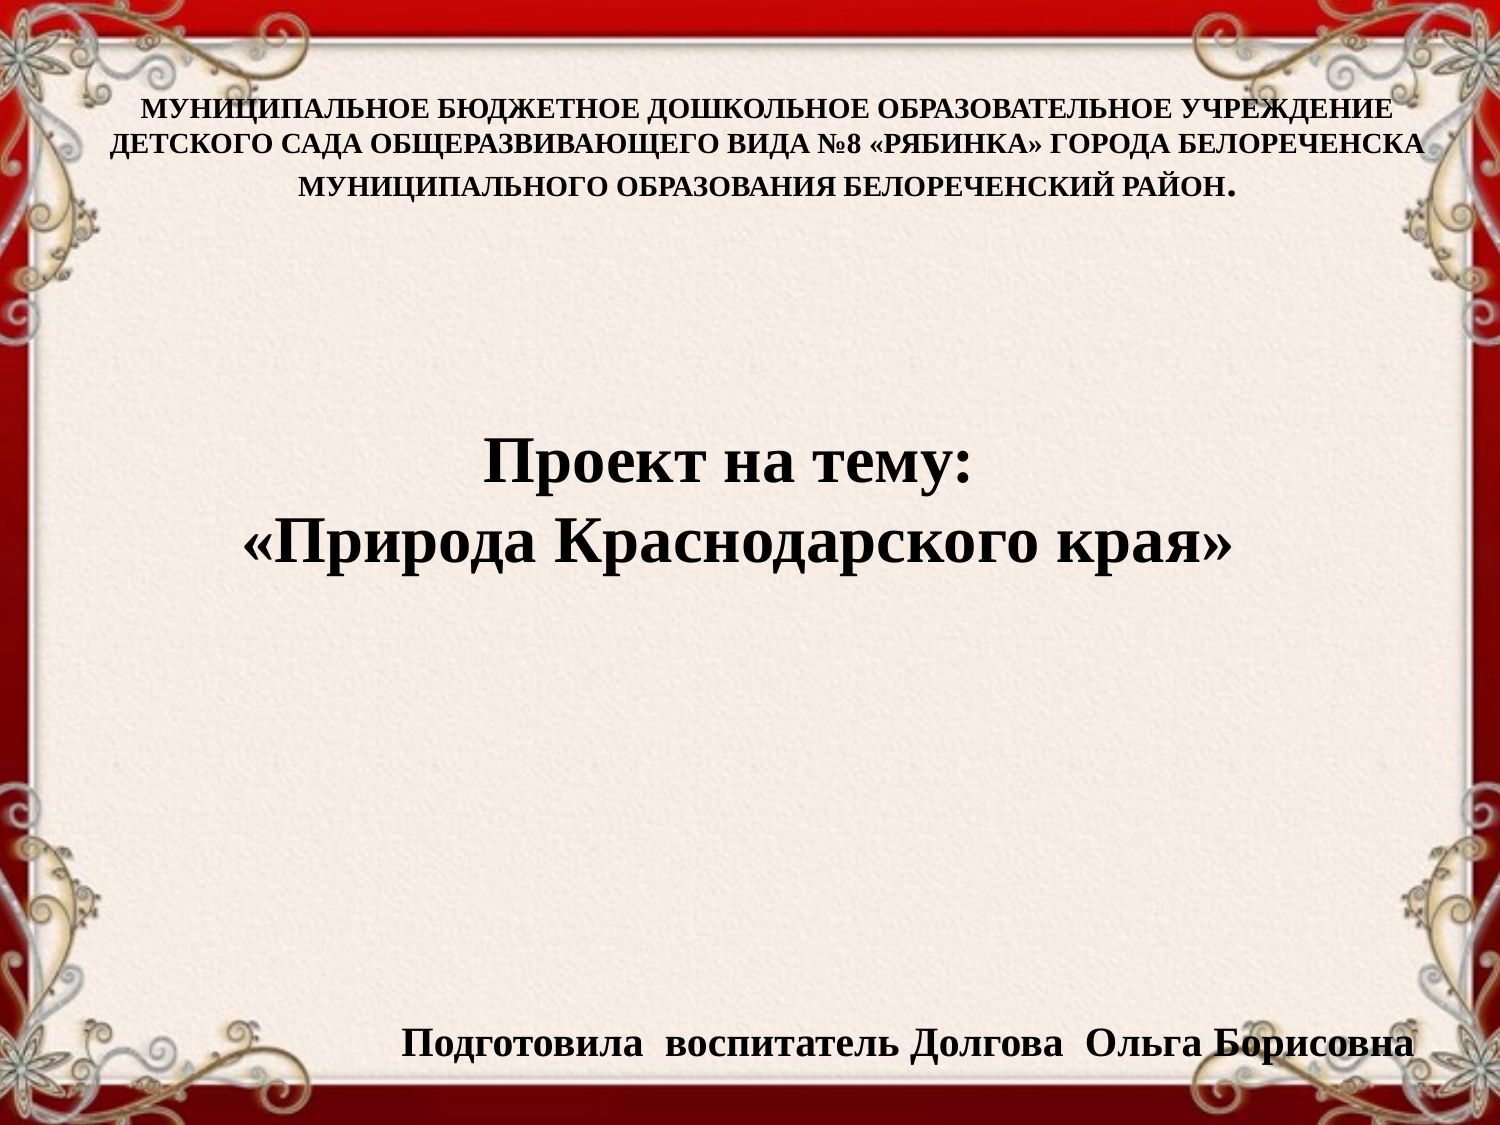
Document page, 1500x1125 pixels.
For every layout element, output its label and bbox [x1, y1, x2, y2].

text_box [0, 0, 1500, 1125]
